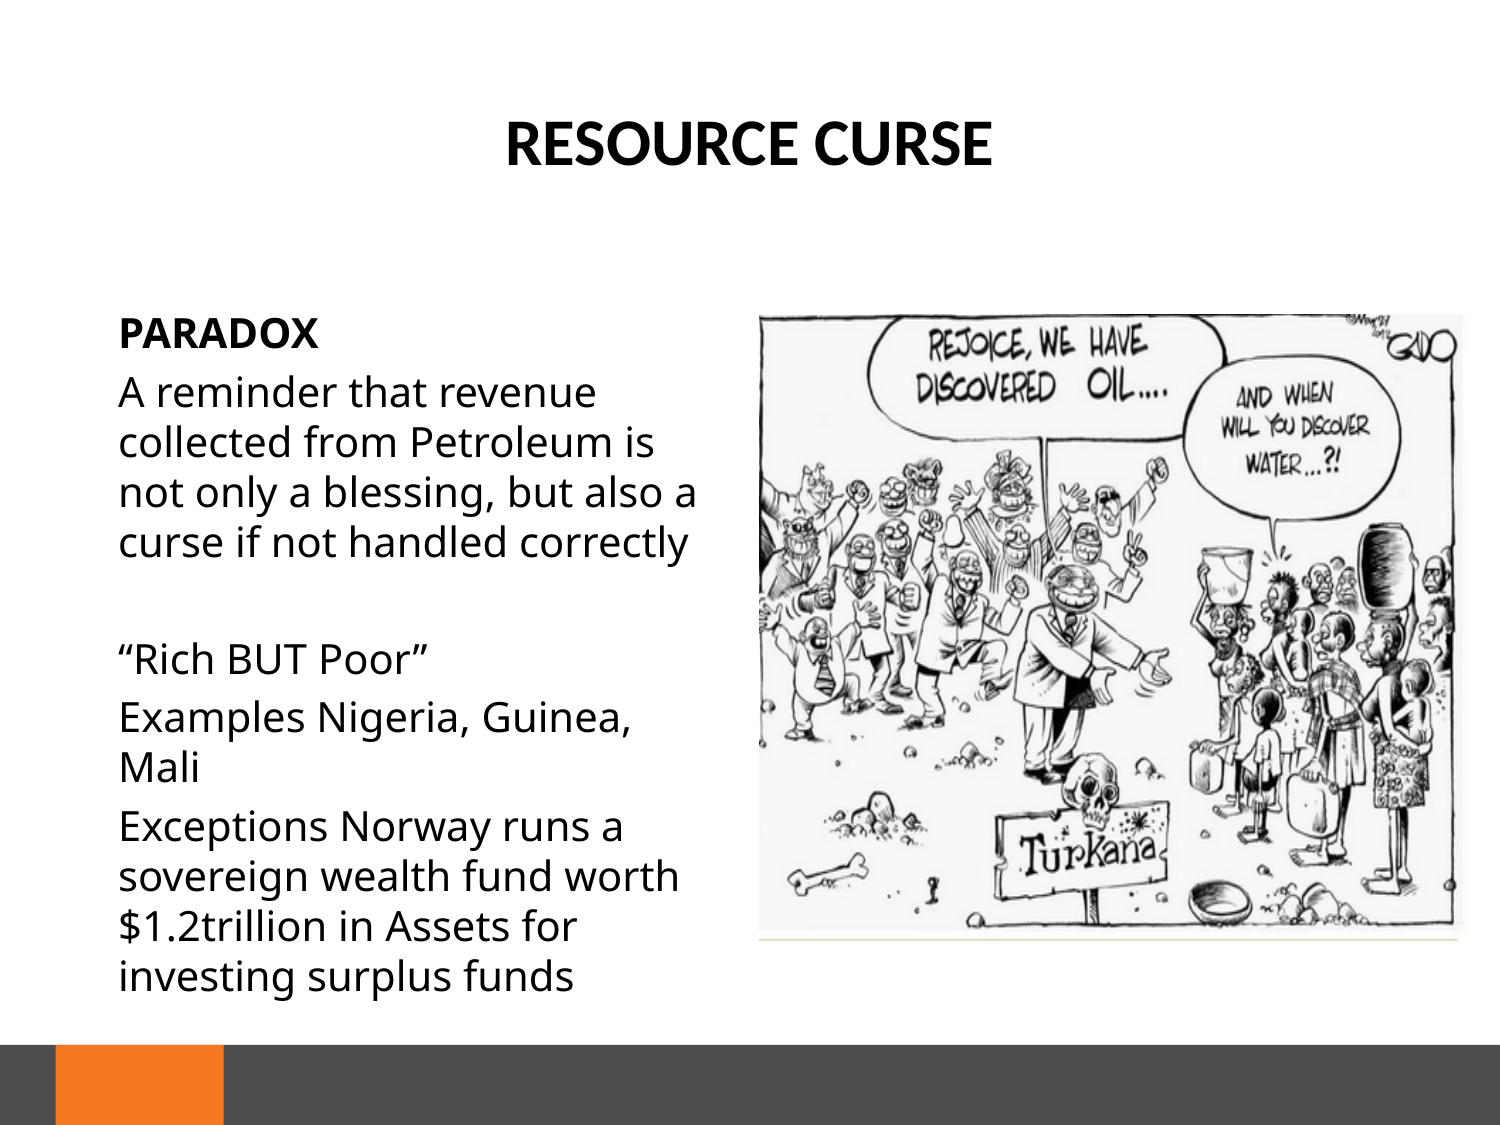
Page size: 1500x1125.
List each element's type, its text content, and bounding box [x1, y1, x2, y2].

list PARADOX A reminder that revenue collected from Petroleum is not only a blessing, but also a curse if not handled correctly “Rich BUT Poor” Examples Nigeria, Guinea, Mali Exceptions Norway runs a sovereign wealth fund worth $1.2trillion in Assets for investing surplus funds [103, 299, 741, 1014]
title RESOURCE CURSE [75, 45, 1425, 233]
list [759, 314, 1471, 941]
